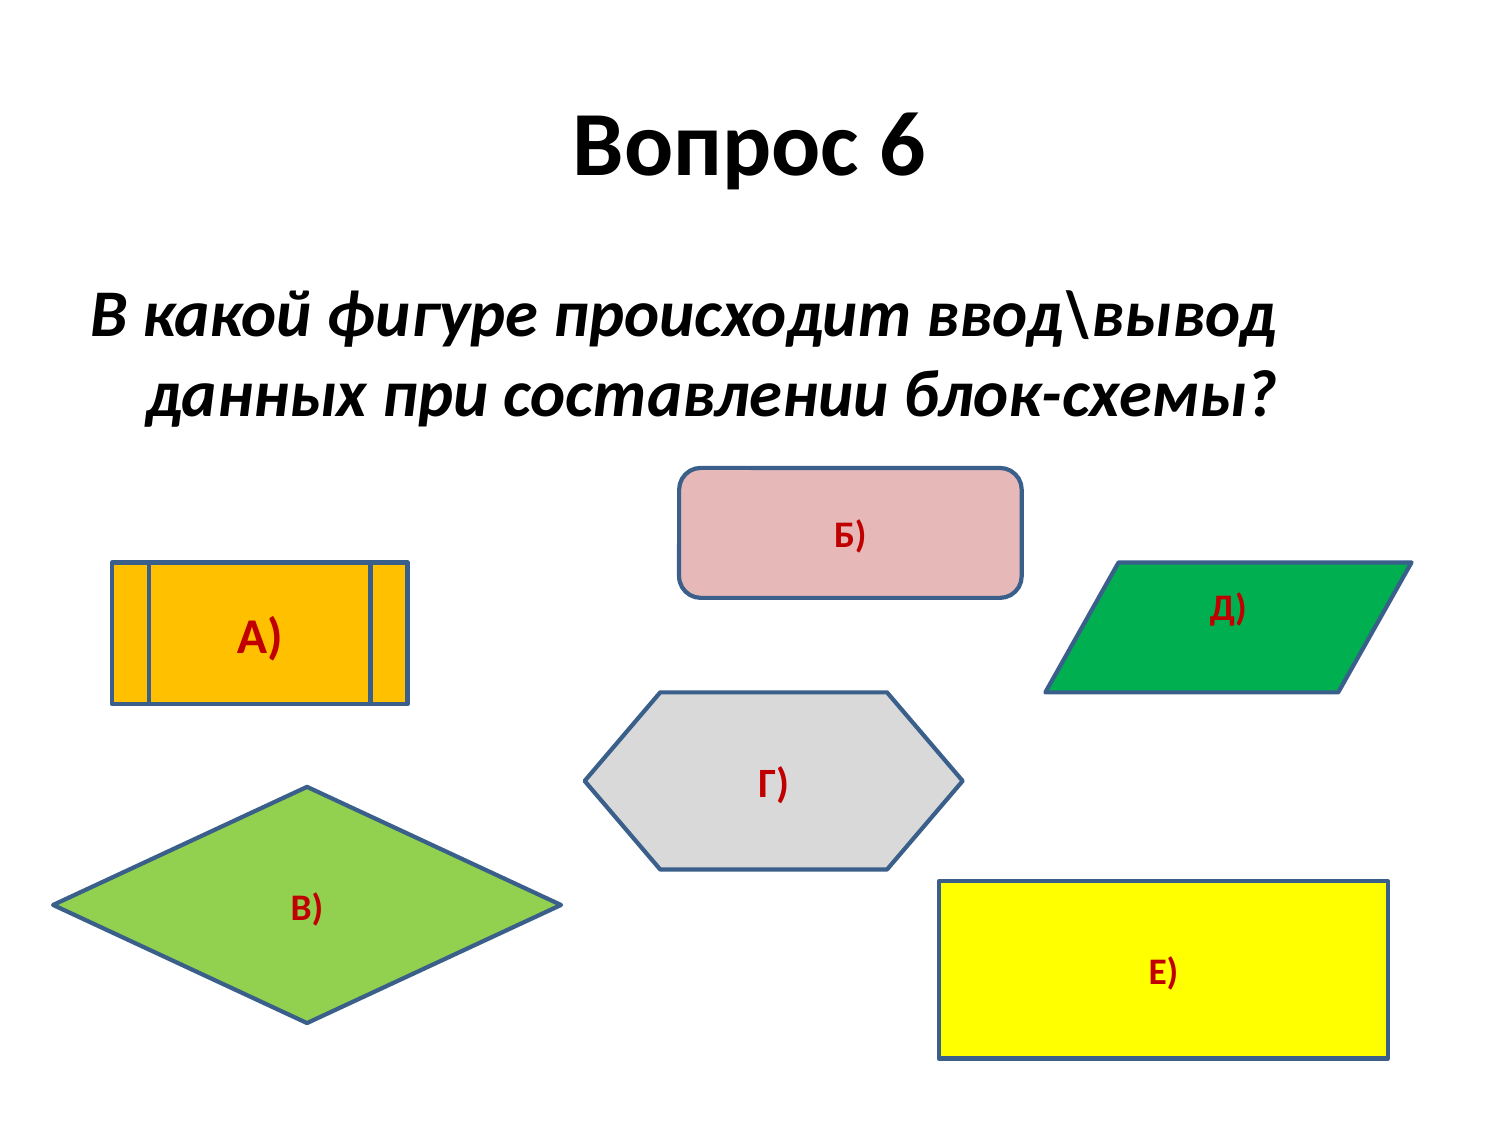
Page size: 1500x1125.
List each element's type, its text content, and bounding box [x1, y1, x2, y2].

text_box Б) [676, 465, 1024, 600]
text_box Д) [1043, 560, 1414, 695]
text_box В) [50, 784, 564, 1025]
list В какой фигуре происходит ввод\вывод данных при составлении блок-схемы? [75, 262, 1425, 1005]
text_box Е) [937, 879, 1390, 1061]
text_box А) [110, 560, 410, 706]
title Вопрос 6 [75, 45, 1425, 233]
text_box Г) [583, 690, 965, 872]
